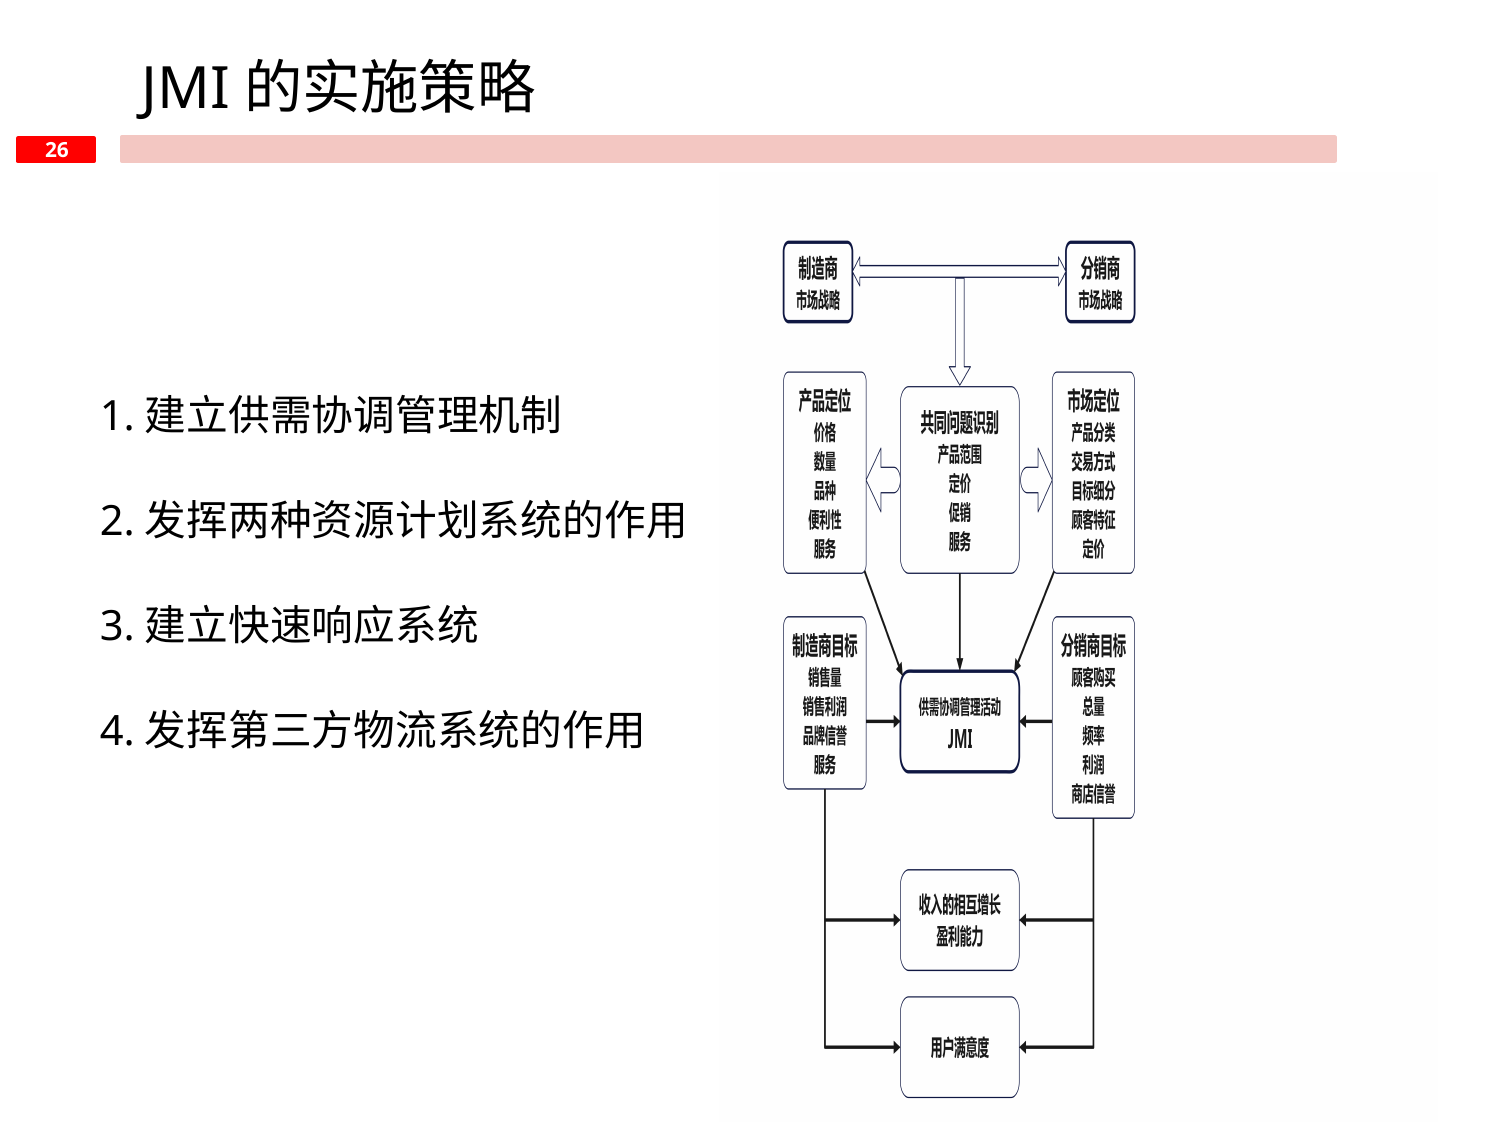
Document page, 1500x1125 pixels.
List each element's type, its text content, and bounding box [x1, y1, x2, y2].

picture [718, 172, 1438, 1122]
text_box 1.建立供需协调管理机制 2.发挥两种资源计划系统的作用 3.建立快速响应系统 4.发挥第三方物流系统的作用 [41, 326, 708, 761]
text_box JMI的实施策略 [126, 42, 564, 128]
text_box [17, 129, 97, 189]
